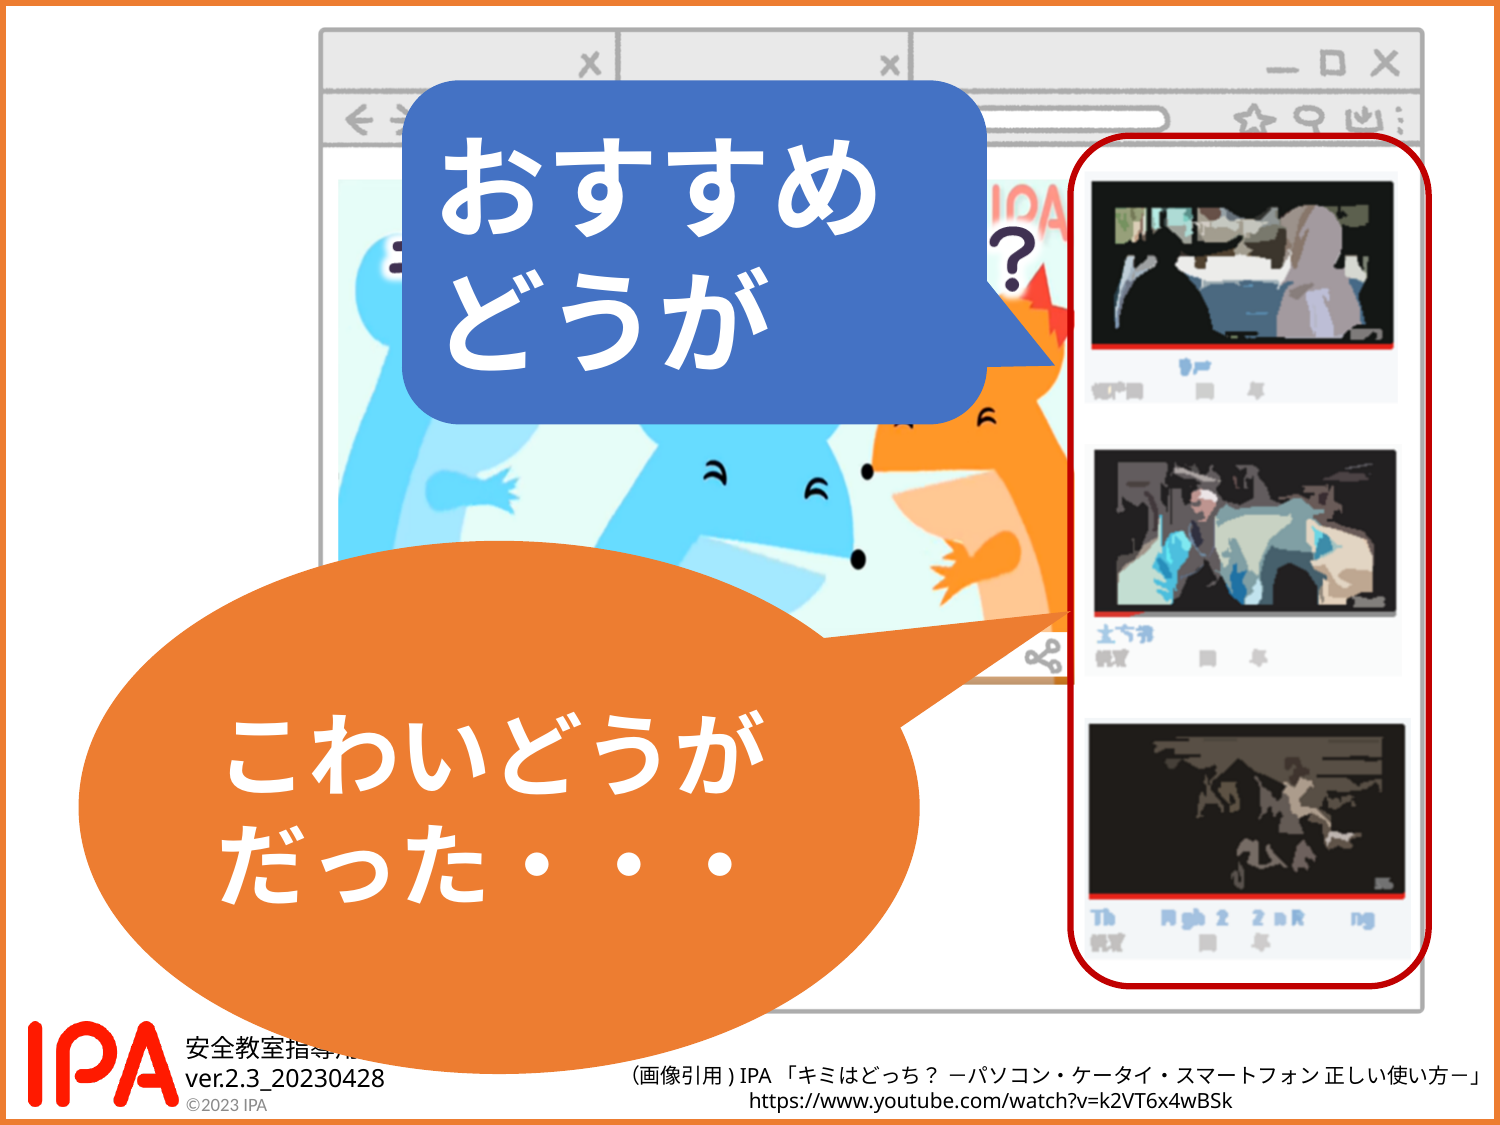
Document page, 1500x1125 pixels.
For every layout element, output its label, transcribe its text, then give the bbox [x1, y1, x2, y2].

picture [28, 1021, 179, 1107]
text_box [402, 80, 1429, 987]
text_box （画像引用) IPA「キミはどっち？ －パソコン・ケータイ・スマートフォン 正しい使い方－」 https://www.youtube.com/watch?v=k2VT6x4wBSk [604, 1055, 1500, 1121]
picture [312, 27, 1425, 1014]
text_box こわいどうが だった・・・ [77, 567, 768, 1076]
